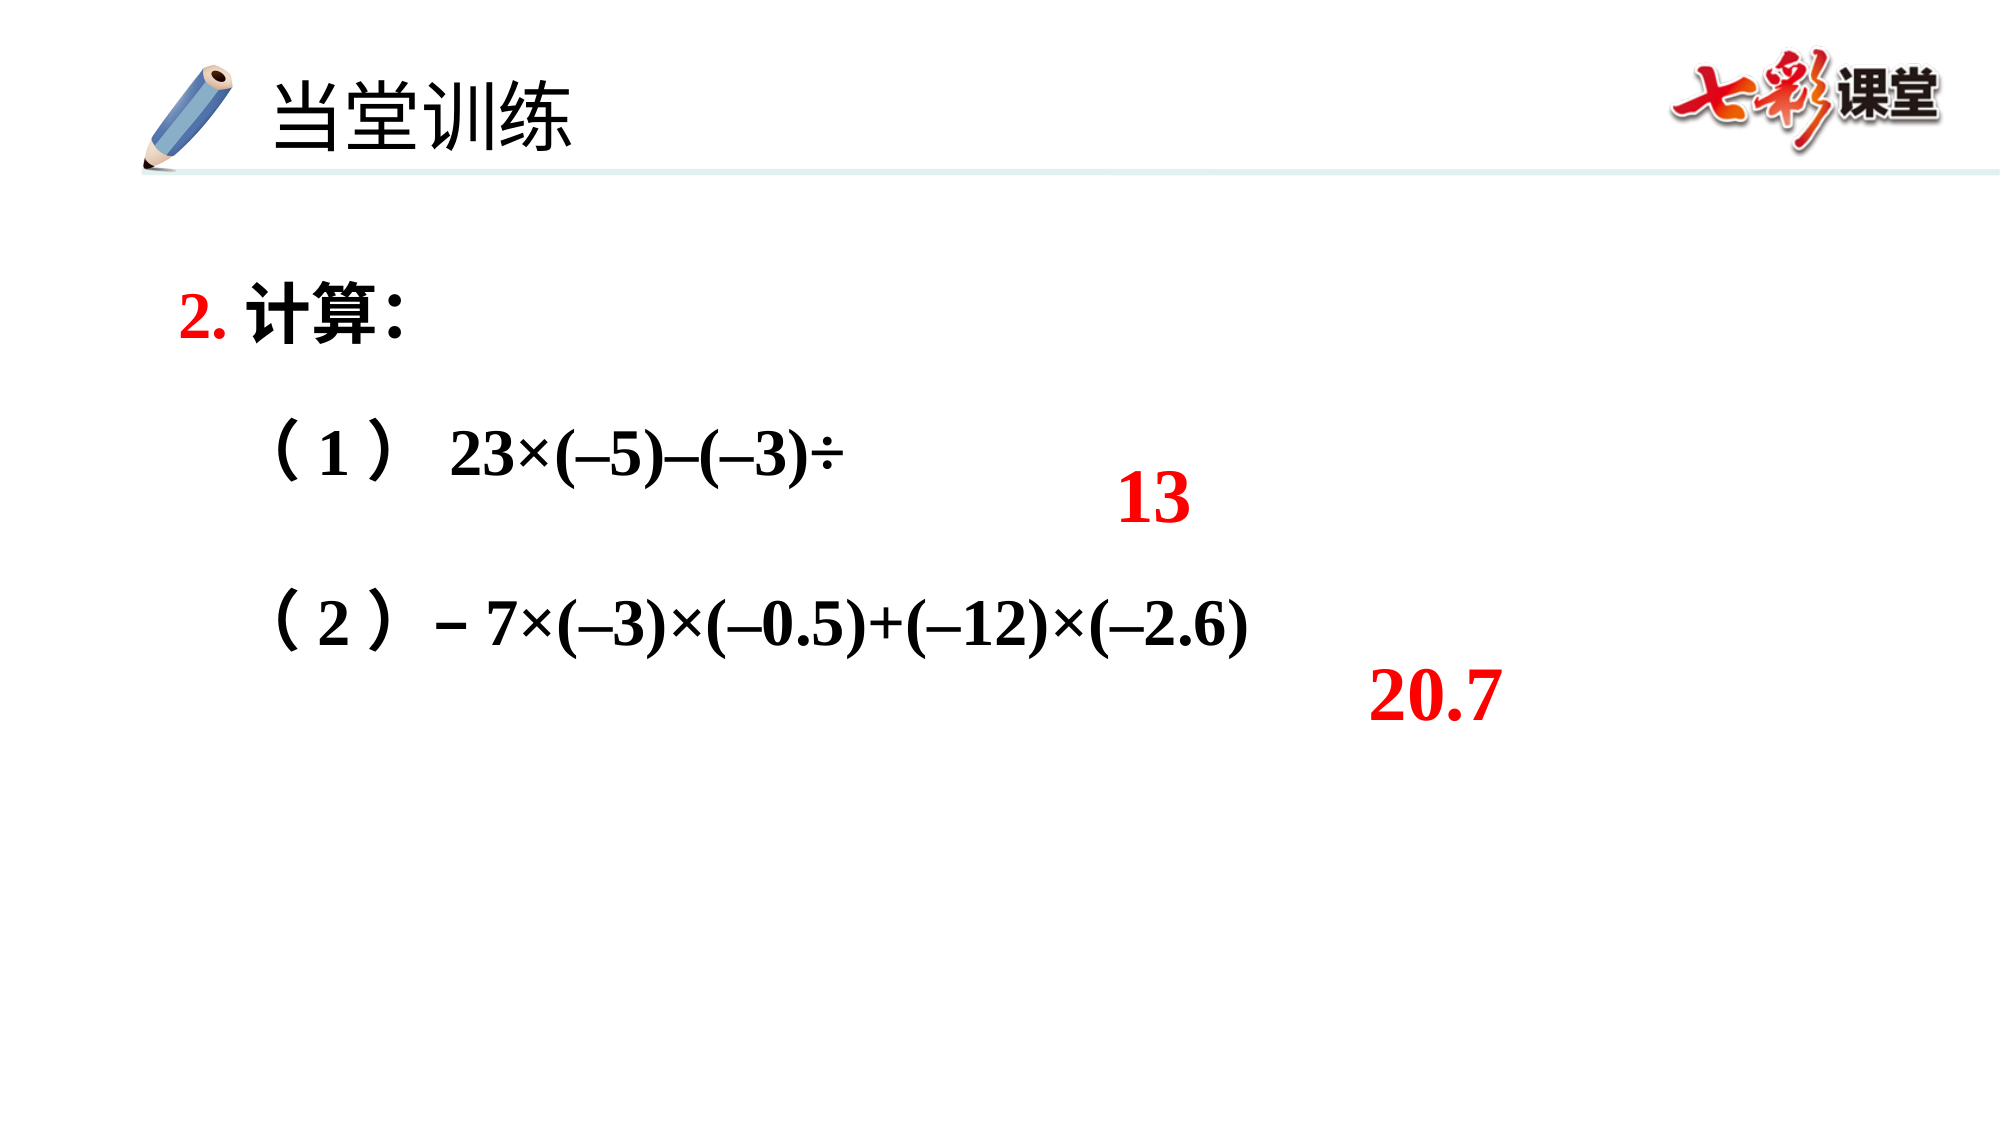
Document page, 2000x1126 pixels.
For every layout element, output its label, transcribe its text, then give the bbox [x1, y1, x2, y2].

text_box 2.计算： [158, 261, 508, 362]
text_box 20.7 [1348, 633, 1550, 719]
picture [1666, 42, 1948, 157]
text_box 13 [1095, 435, 1232, 549]
picture [133, 42, 242, 195]
